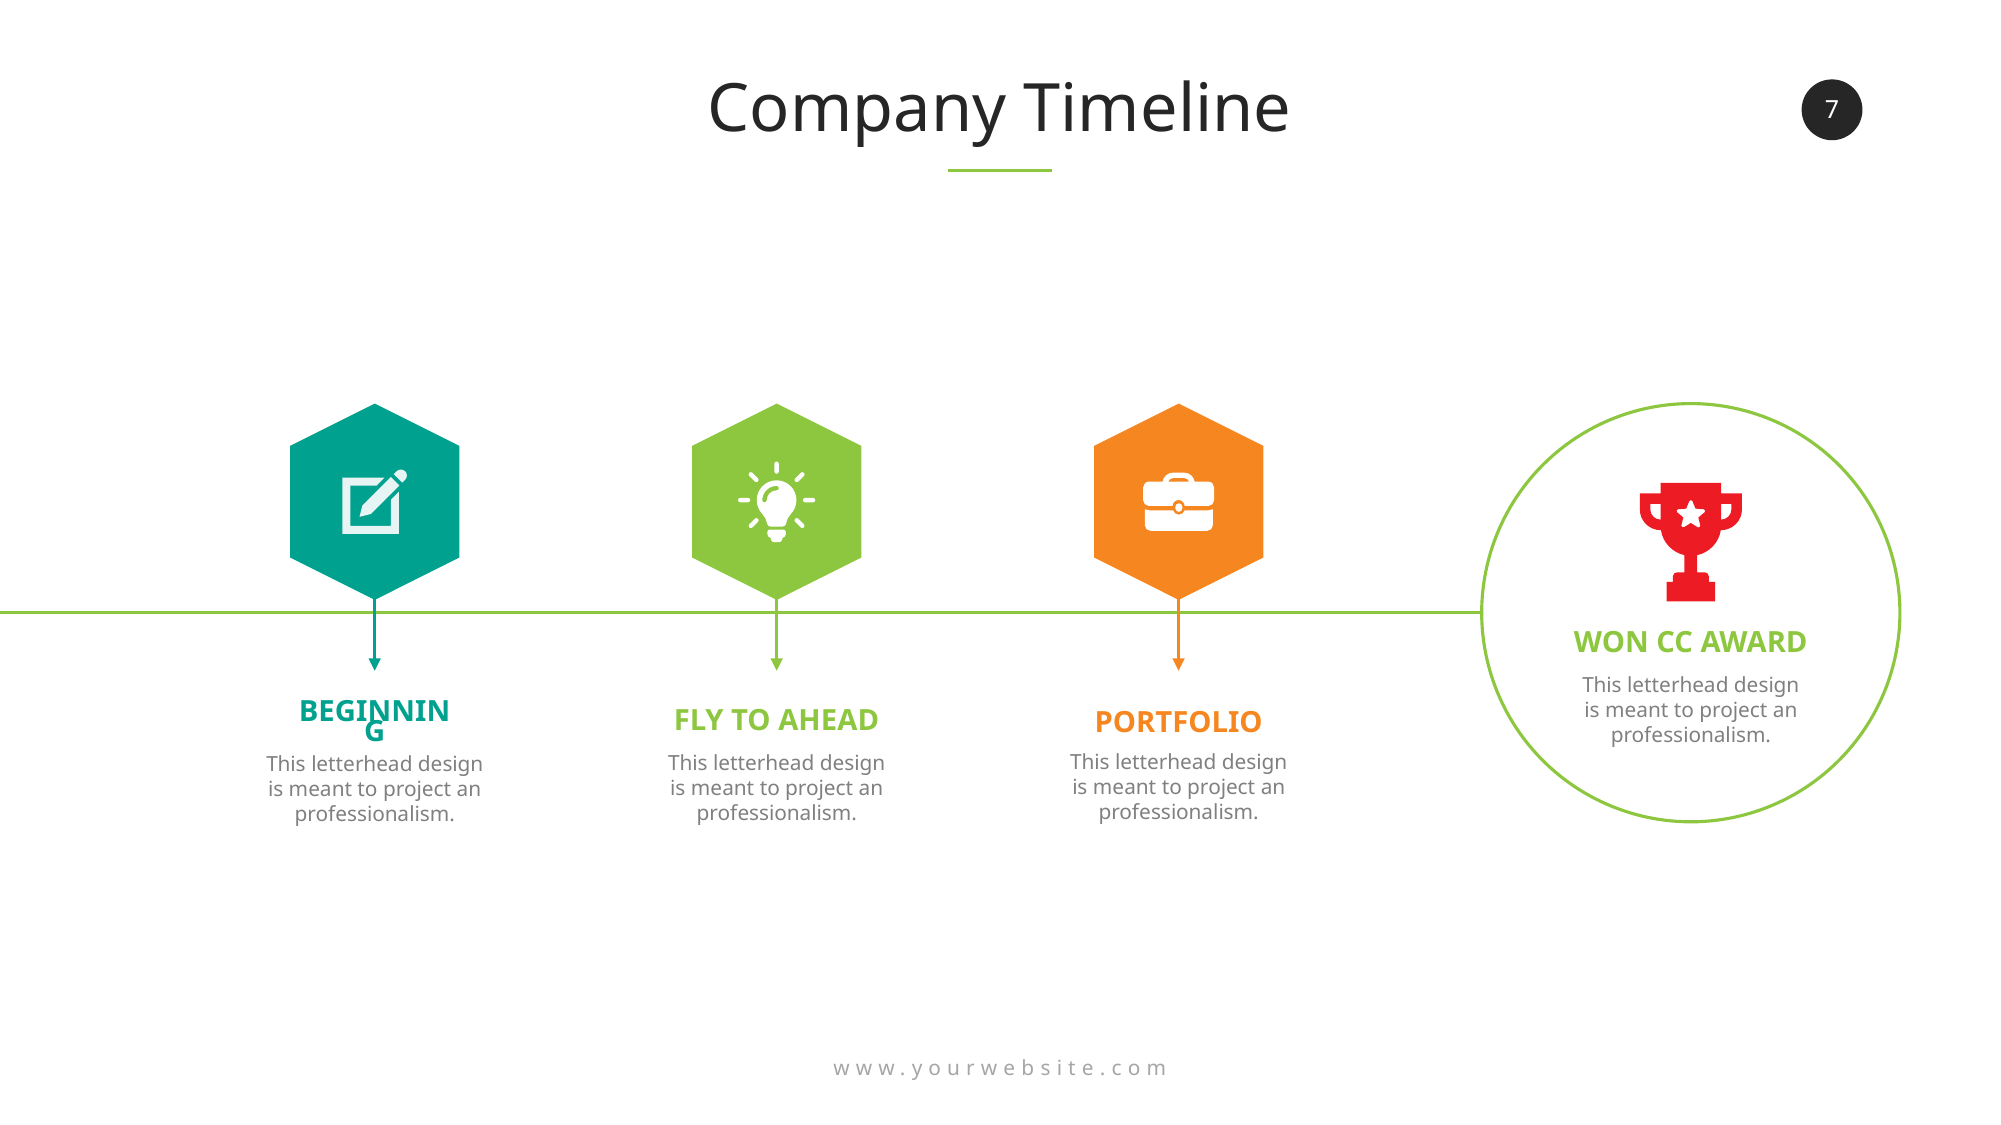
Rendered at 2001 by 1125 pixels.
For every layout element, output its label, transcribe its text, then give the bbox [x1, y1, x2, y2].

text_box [1565, 482, 1816, 743]
slide_number 7 [1804, 85, 1860, 135]
text_box [1480, 402, 1901, 823]
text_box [290, 403, 460, 600]
title Company Timeline [410, 54, 1590, 166]
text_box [259, 703, 1294, 822]
footer www.yourwebsite.com [777, 1037, 1223, 1098]
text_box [1094, 403, 1264, 600]
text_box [692, 403, 862, 600]
